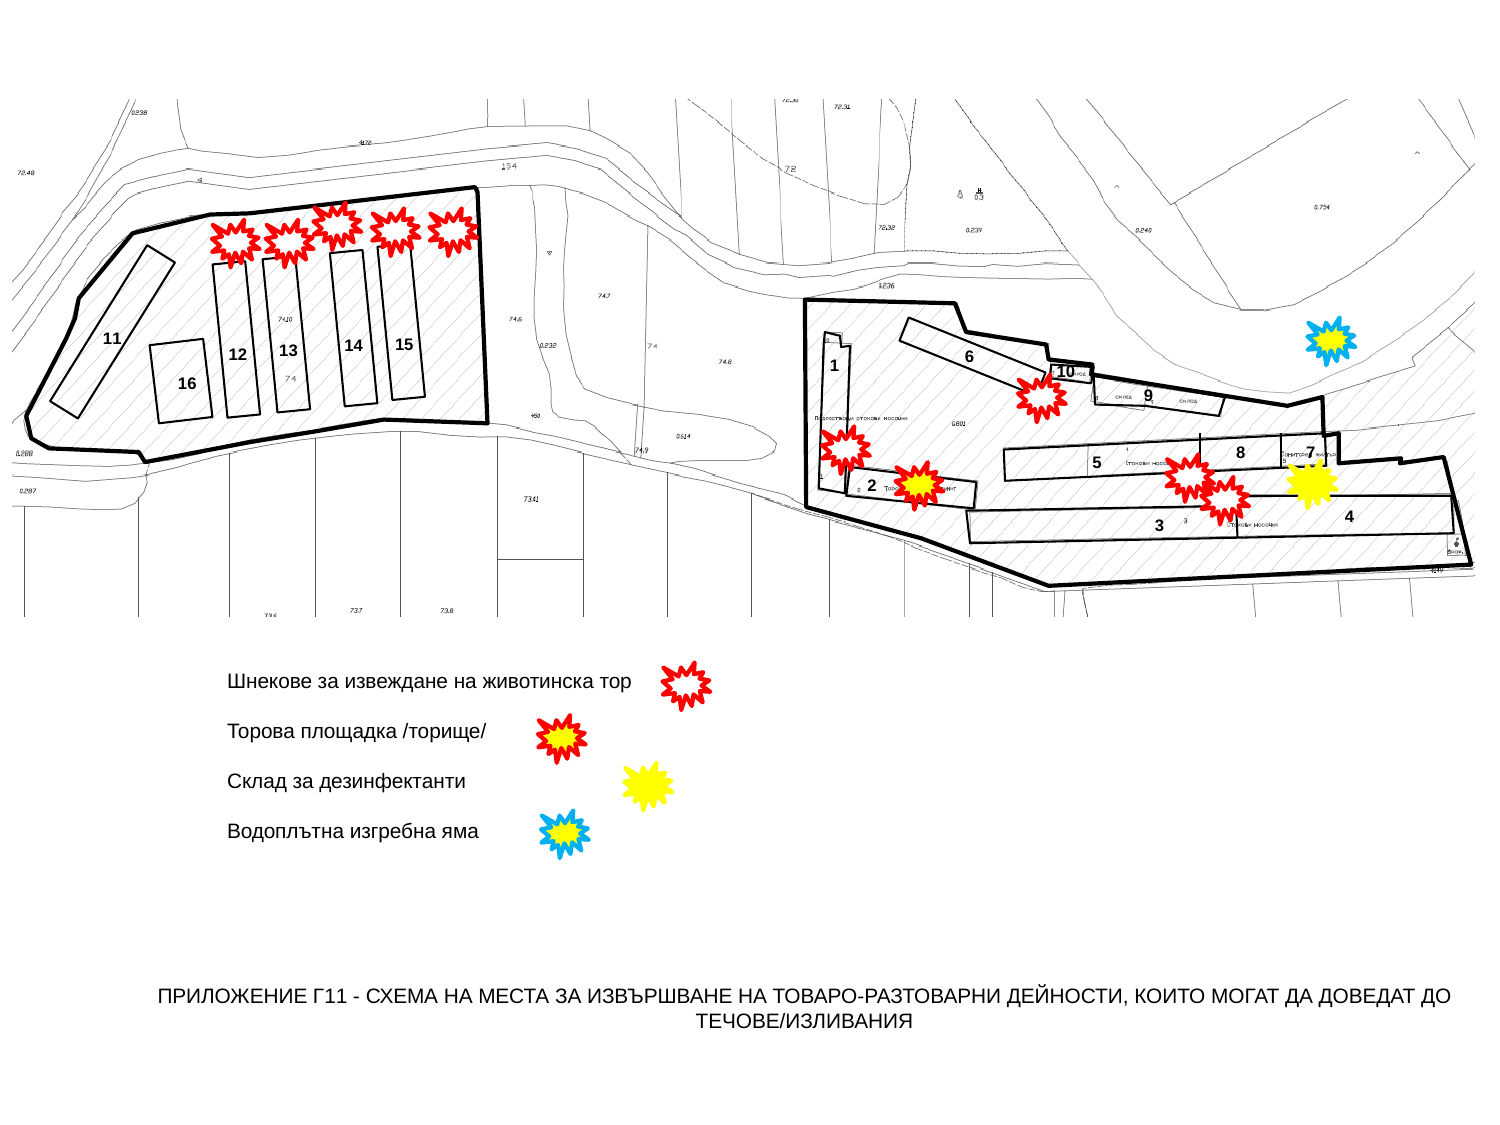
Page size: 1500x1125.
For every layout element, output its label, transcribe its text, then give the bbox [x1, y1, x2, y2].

text_box Шнекове за извеждане на животинска тор Торова площадка /торище/ Склад за дезинфектанти Водоплътна изгребна яма [210, 660, 913, 889]
text_box [622, 760, 675, 813]
text_box [535, 713, 588, 765]
picture [12, 99, 1476, 617]
text_box [539, 808, 591, 861]
text_box ПРИЛОЖЕНИЕ Г11 - СХЕМА НА МЕСТА ЗА ИЗВЪРШВАНЕ НА ТОВАРО-РАЗТОВАРНИ ДЕЙНОСТИ, КОИТО МОГАТ ДА ДОВЕДАТ ДО ТЕЧОВЕ/ИЗЛИВАНИЯ [137, 975, 1472, 1065]
text_box [660, 660, 713, 713]
